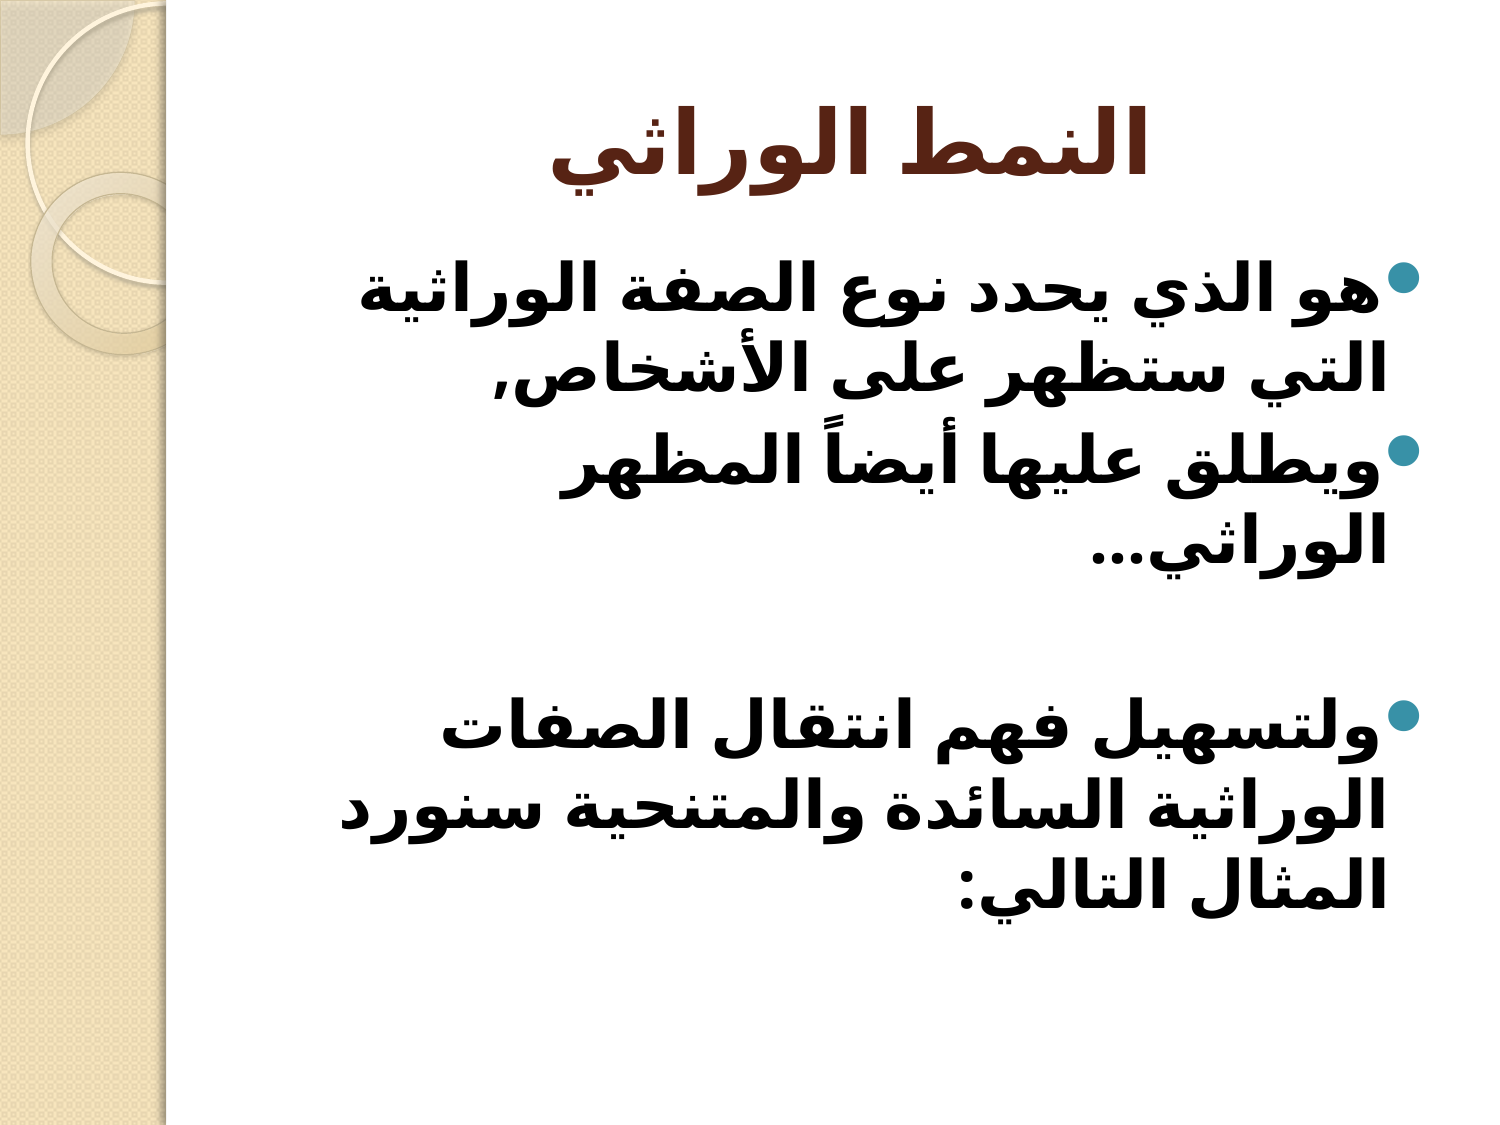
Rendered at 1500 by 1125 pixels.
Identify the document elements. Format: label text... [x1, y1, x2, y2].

title النمط الوراثي [235, 45, 1466, 233]
list هو الذي يحدد نوع الصفة الوراثية التي ستظهر على الأشخاص, ويطلق عليها أيضاً المظهر الوراثي... ولتسهيل فهم انتقال الصفات الوراثية السائدة والمتنحية سنورد المثال التالي: [235, 237, 1466, 1025]
